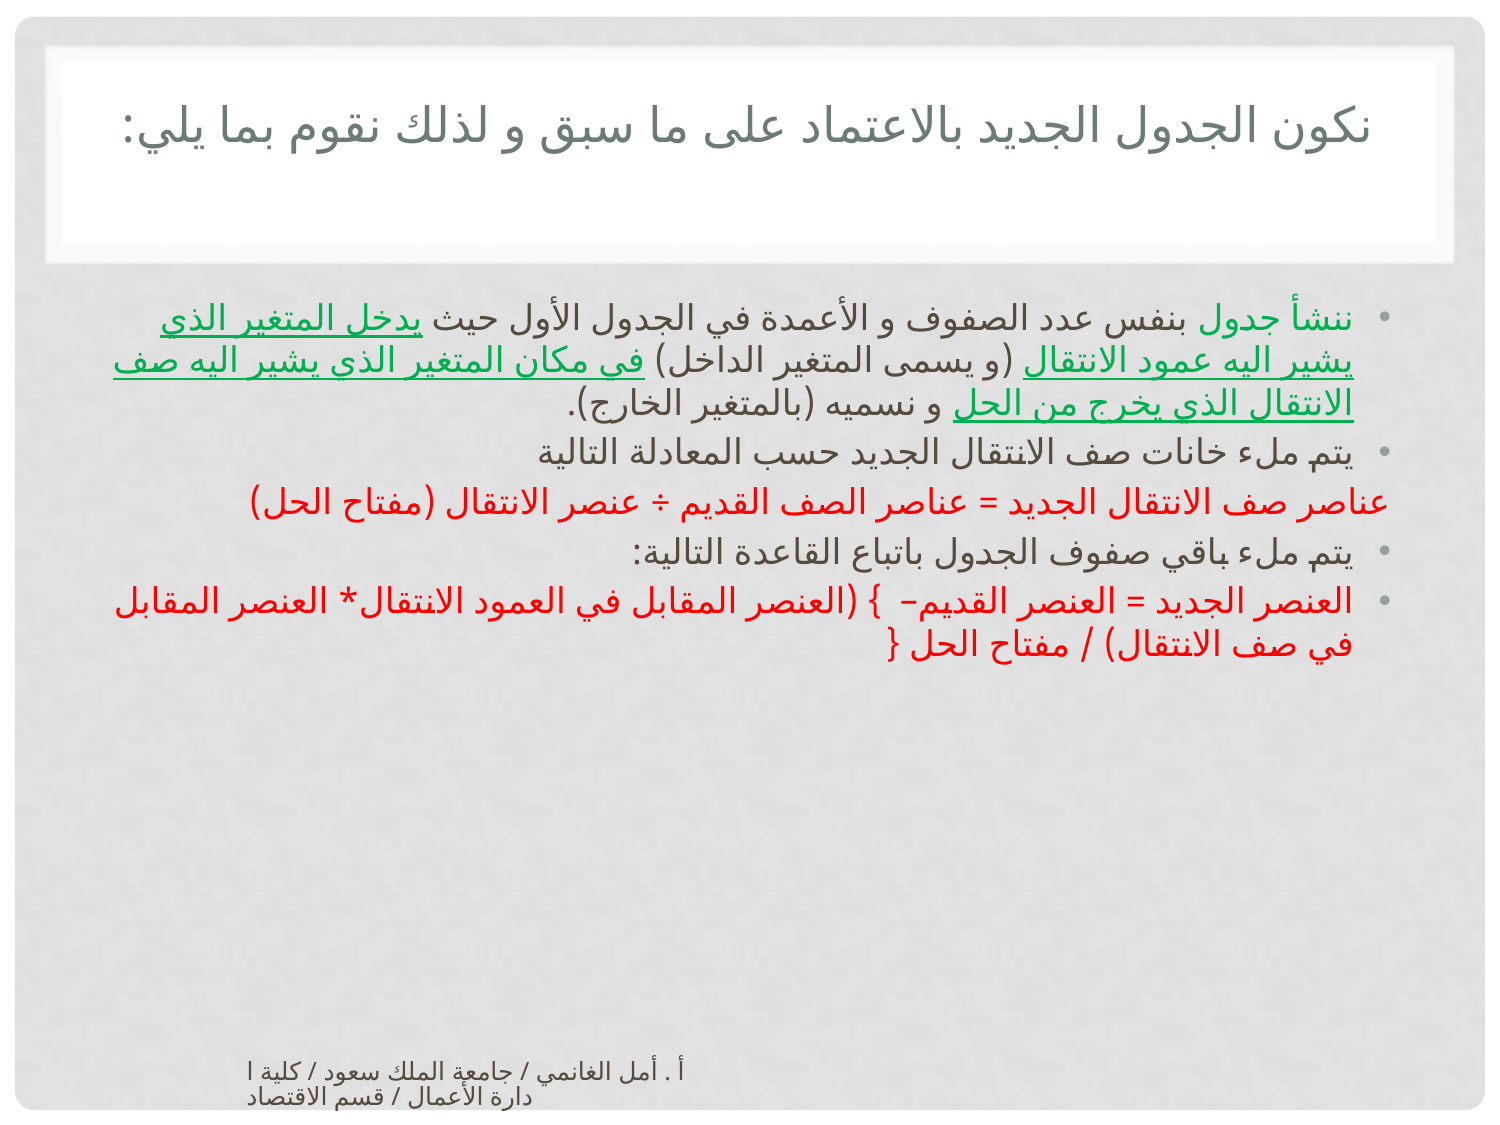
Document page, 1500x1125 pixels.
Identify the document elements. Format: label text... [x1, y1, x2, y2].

list ننشأ جدول بنفس عدد الصفوف و الأعمدة في الجدول الأول حيث يدخل المتغير الذي يشير اليه عمود الانتقال (و يسمى المتغير الداخل) في مكان المتغير الذي يشير اليه صف الانتقال الذي يخرج من الحل و نسميه (بالمتغير الخارج). يتم ملء خانات صف الانتقال الجديد حسب المعادلة التالية عناصر صف الانتقال الجديد = عناصر الصف القديم ÷ عنصر الانتقال (مفتاح الحل) يتم ملء باقي صفوف الجدول باتباع القاعدة التالية: العنصر الجديد = العنصر القديم– } (العنصر المقابل في العمود الانتقال* العنصر المقابل في صف الانتقال) / مفتاح الحل { [75, 287, 1425, 1005]
title نكون الجدول الجديد بالاعتماد على ما سبق و لذلك نقوم بما يلي: [69, 66, 1425, 238]
footer أ . أمل الغانمي / جامعة الملك سعود / كلية ادارة الأعمال / قسم الاقتصاد [512, 1042, 988, 1103]
